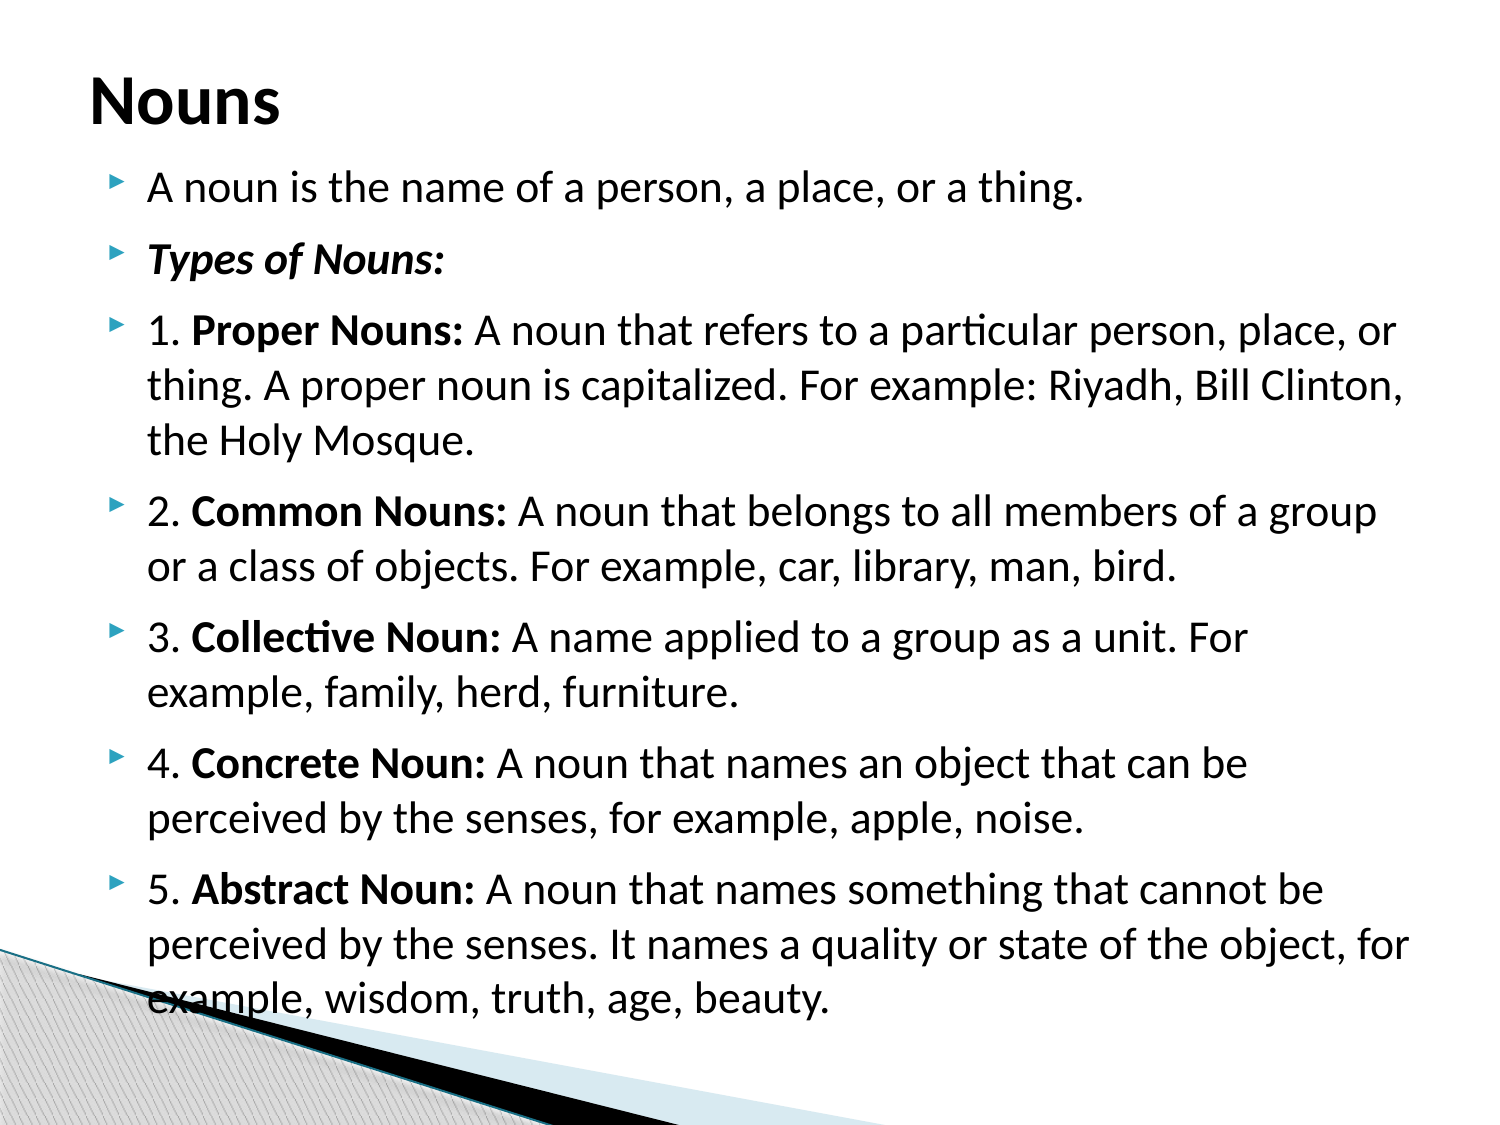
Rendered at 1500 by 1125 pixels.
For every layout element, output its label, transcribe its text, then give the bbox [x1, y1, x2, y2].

title Nouns [75, 45, 1425, 233]
list A noun is the name of a person, a place, or a thing. Types of Nouns: 1. Proper Nouns: A noun that refers to a particular person, place, or thing. A proper noun is capitalized. For example: Riyadh, Bill Clinton, the Holy Mosque. 2. Common Nouns: A noun that belongs to all members of a group or a class of objects. For example, car, library, man, bird. 3. Collective Noun: A name applied to a group as a unit. For example, family, herd, furniture. 4. Concrete Noun: A noun that names an object that can be perceived by the senses, for example, apple, noise. 5. Abstract Noun: A noun that names something that cannot be perceived by the senses. It names a quality or state of the object, for example, wisdom, truth, age, beauty. [75, 233, 1425, 1038]
